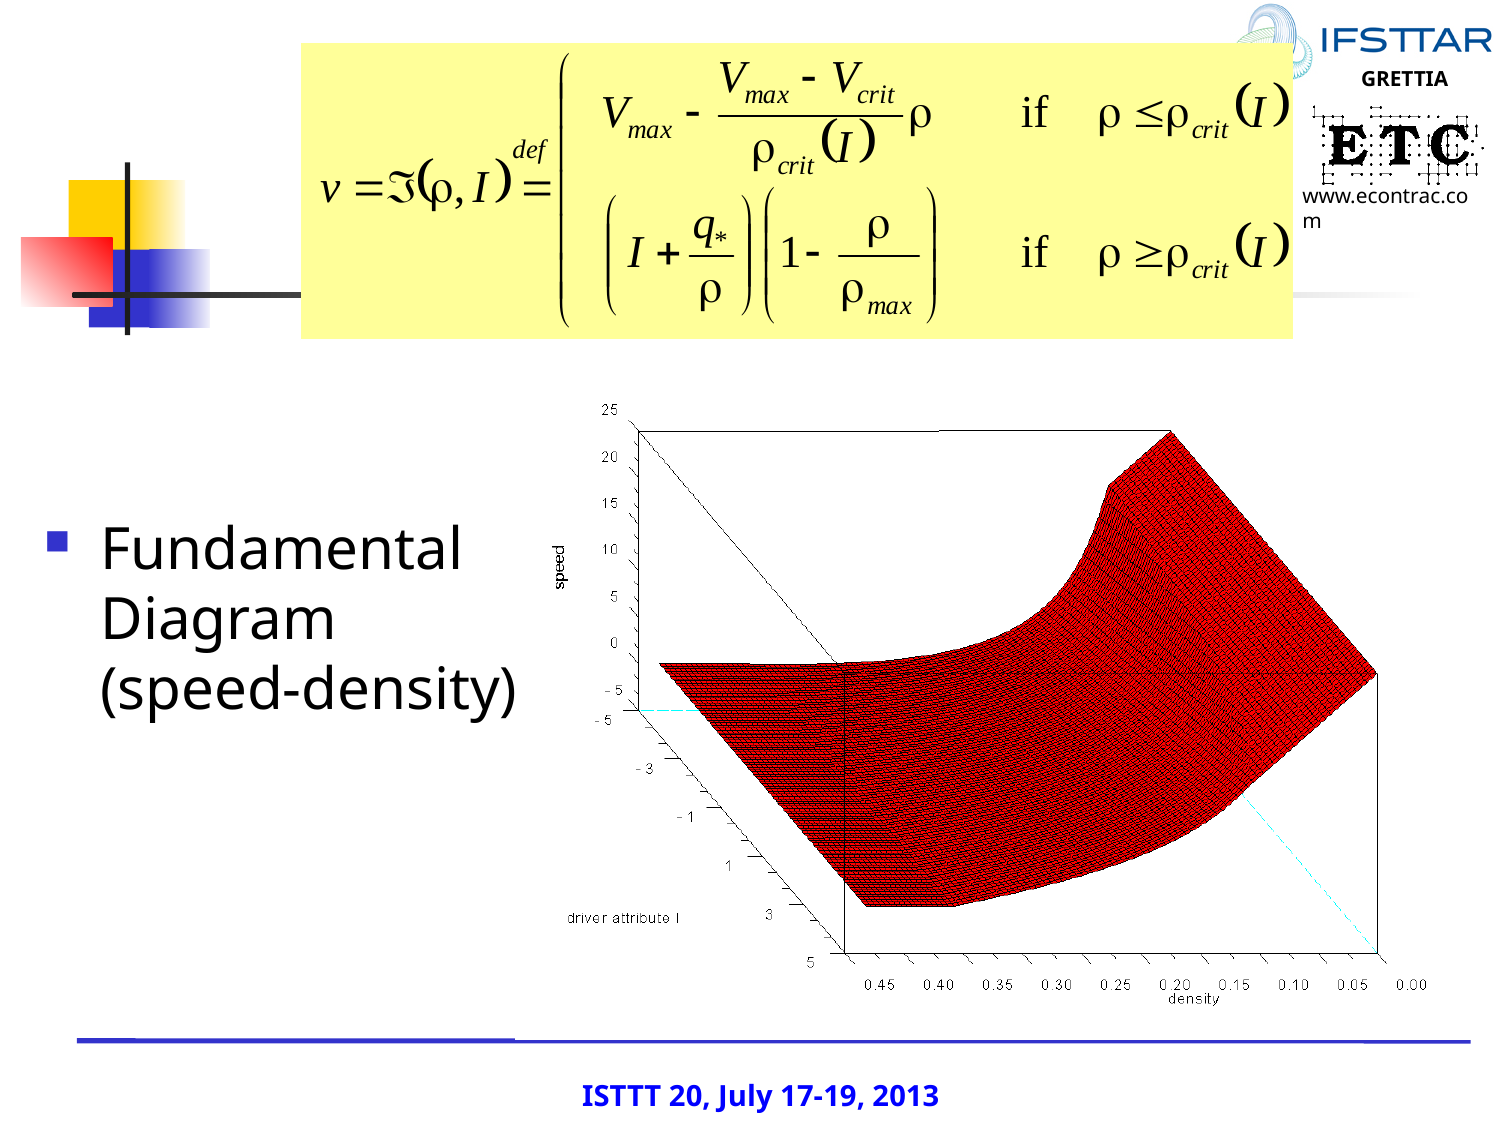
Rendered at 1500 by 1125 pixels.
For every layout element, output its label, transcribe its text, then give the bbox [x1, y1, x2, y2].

footer ISTTT 20, July 17-19, 2013 [64, 1049, 1465, 1125]
list Fundamental Diagram (speed-density) [29, 503, 510, 799]
picture [515, 343, 1500, 1041]
picture [1312, 105, 1484, 185]
picture [1409, 74, 1417, 82]
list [300, 42, 1294, 340]
picture [1230, 2, 1494, 82]
